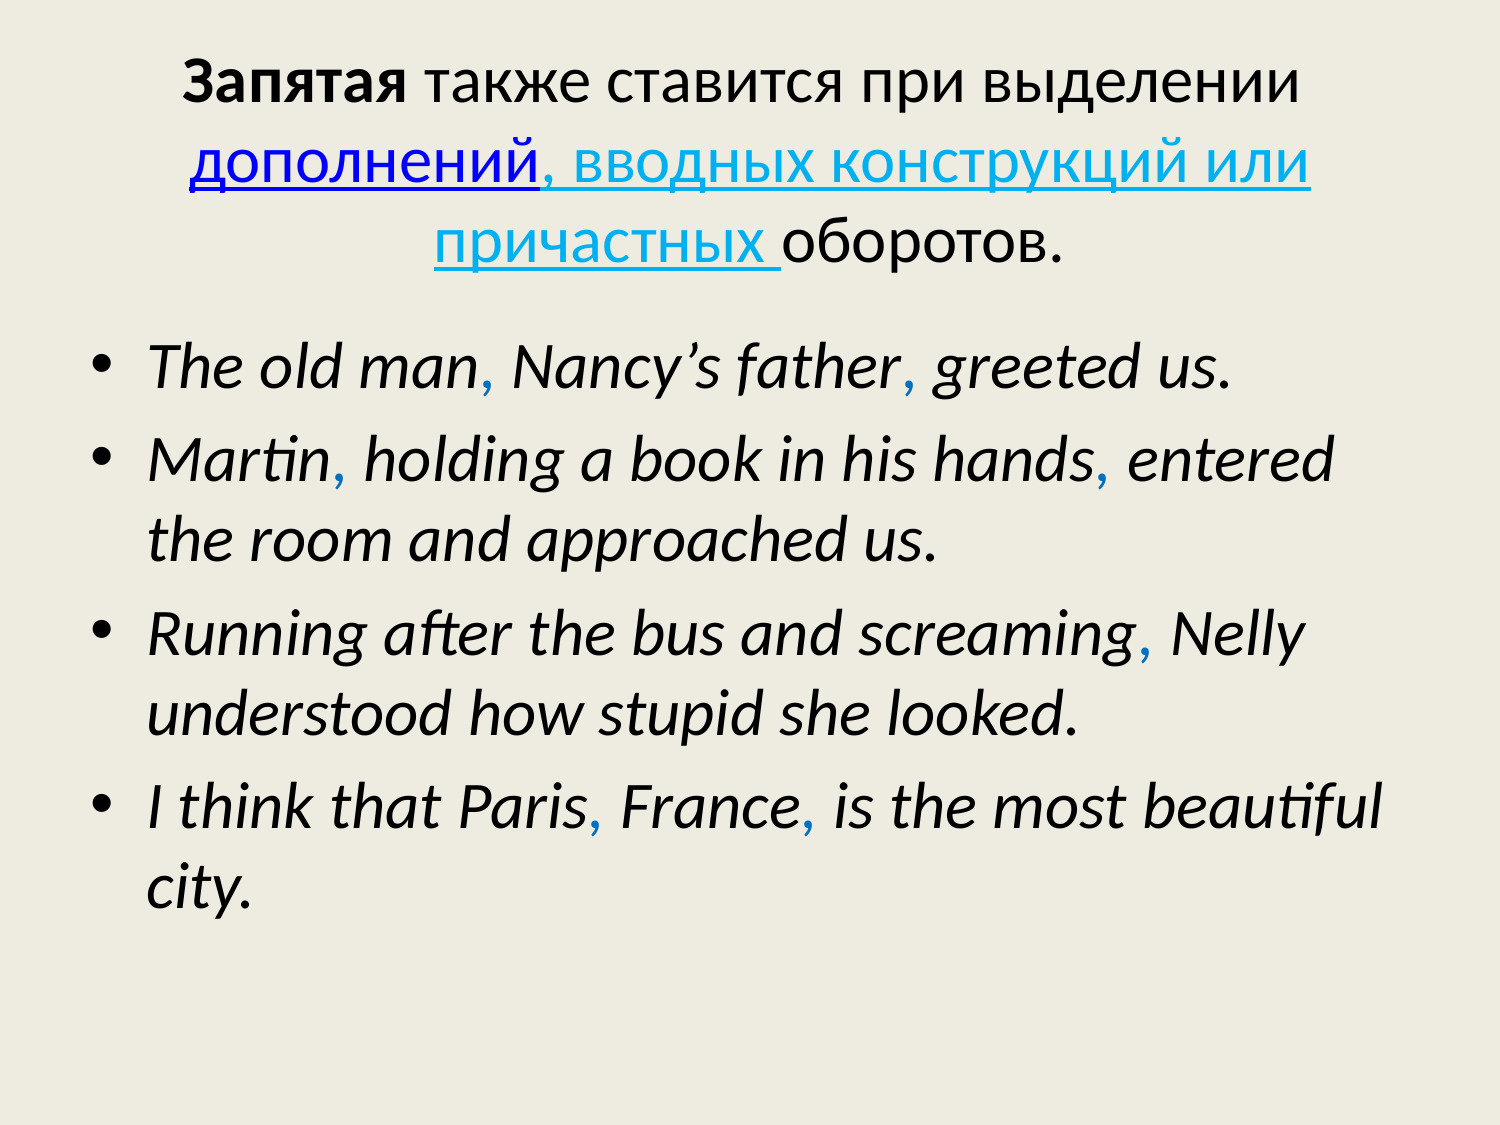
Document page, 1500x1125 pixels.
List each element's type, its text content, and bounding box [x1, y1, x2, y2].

title Запятая также ставится при выделении дополнений, вводных конструкций или причастных оборотов. [75, 45, 1425, 268]
list The old man, Nancy’s father, greeted us. Martin, holding a book in his hands, entered the room and approached us. Running after the bus and screaming, Nelly understood how stupid she looked. I think that Paris, France, is the most beautiful city. [75, 314, 1425, 1005]
